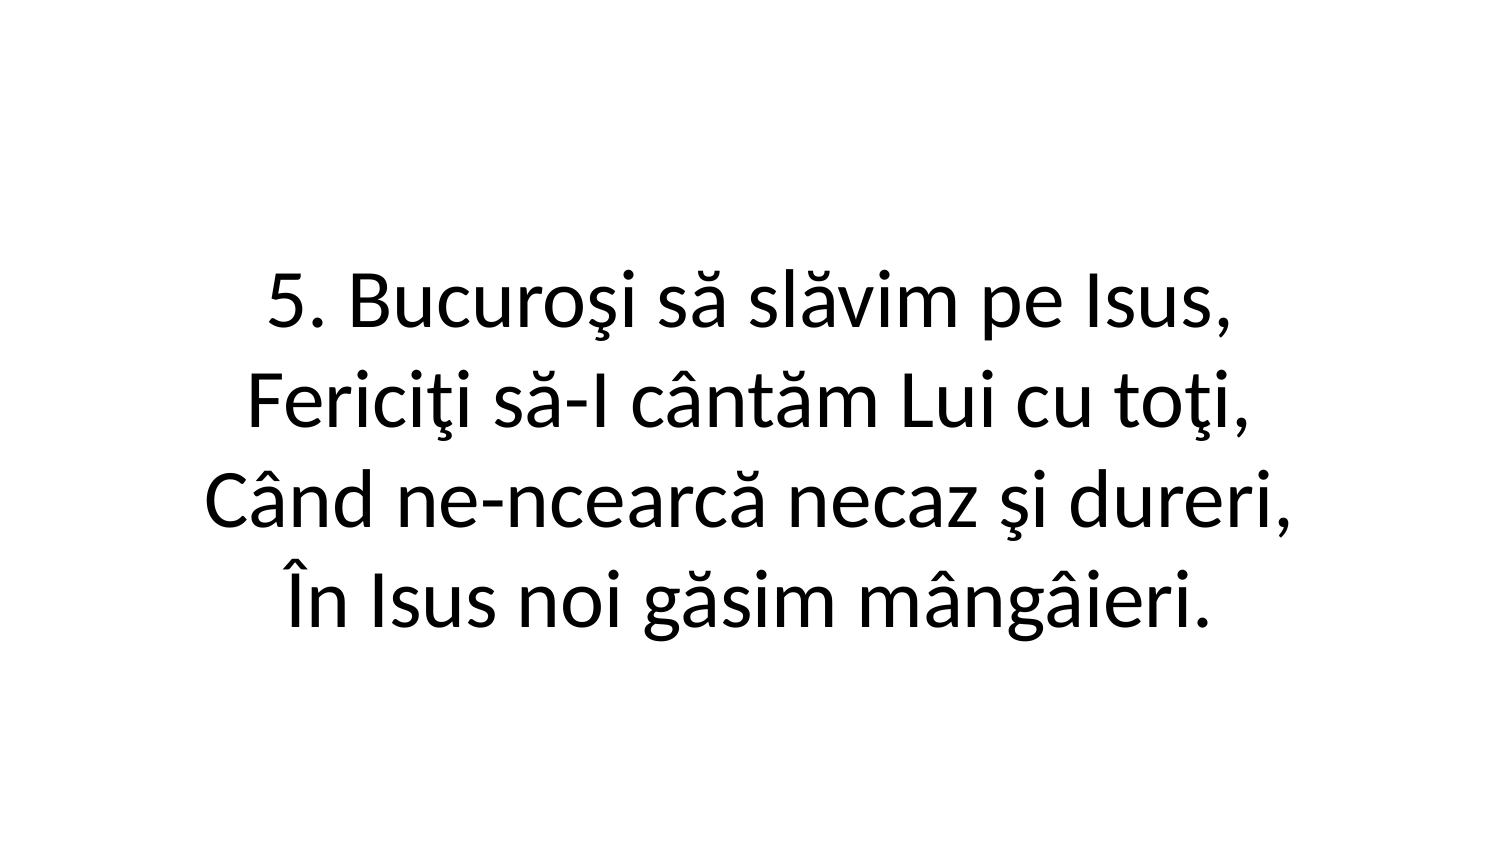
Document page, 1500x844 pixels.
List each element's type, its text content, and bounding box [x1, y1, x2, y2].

text_box 5. Bucuroşi să slăvim pe Isus, Fericiţi să-I cântăm Lui cu toţi, Când ne-ncearcă necaz şi dureri, În Isus noi găsim mângâieri. [189, 192, 1311, 652]
